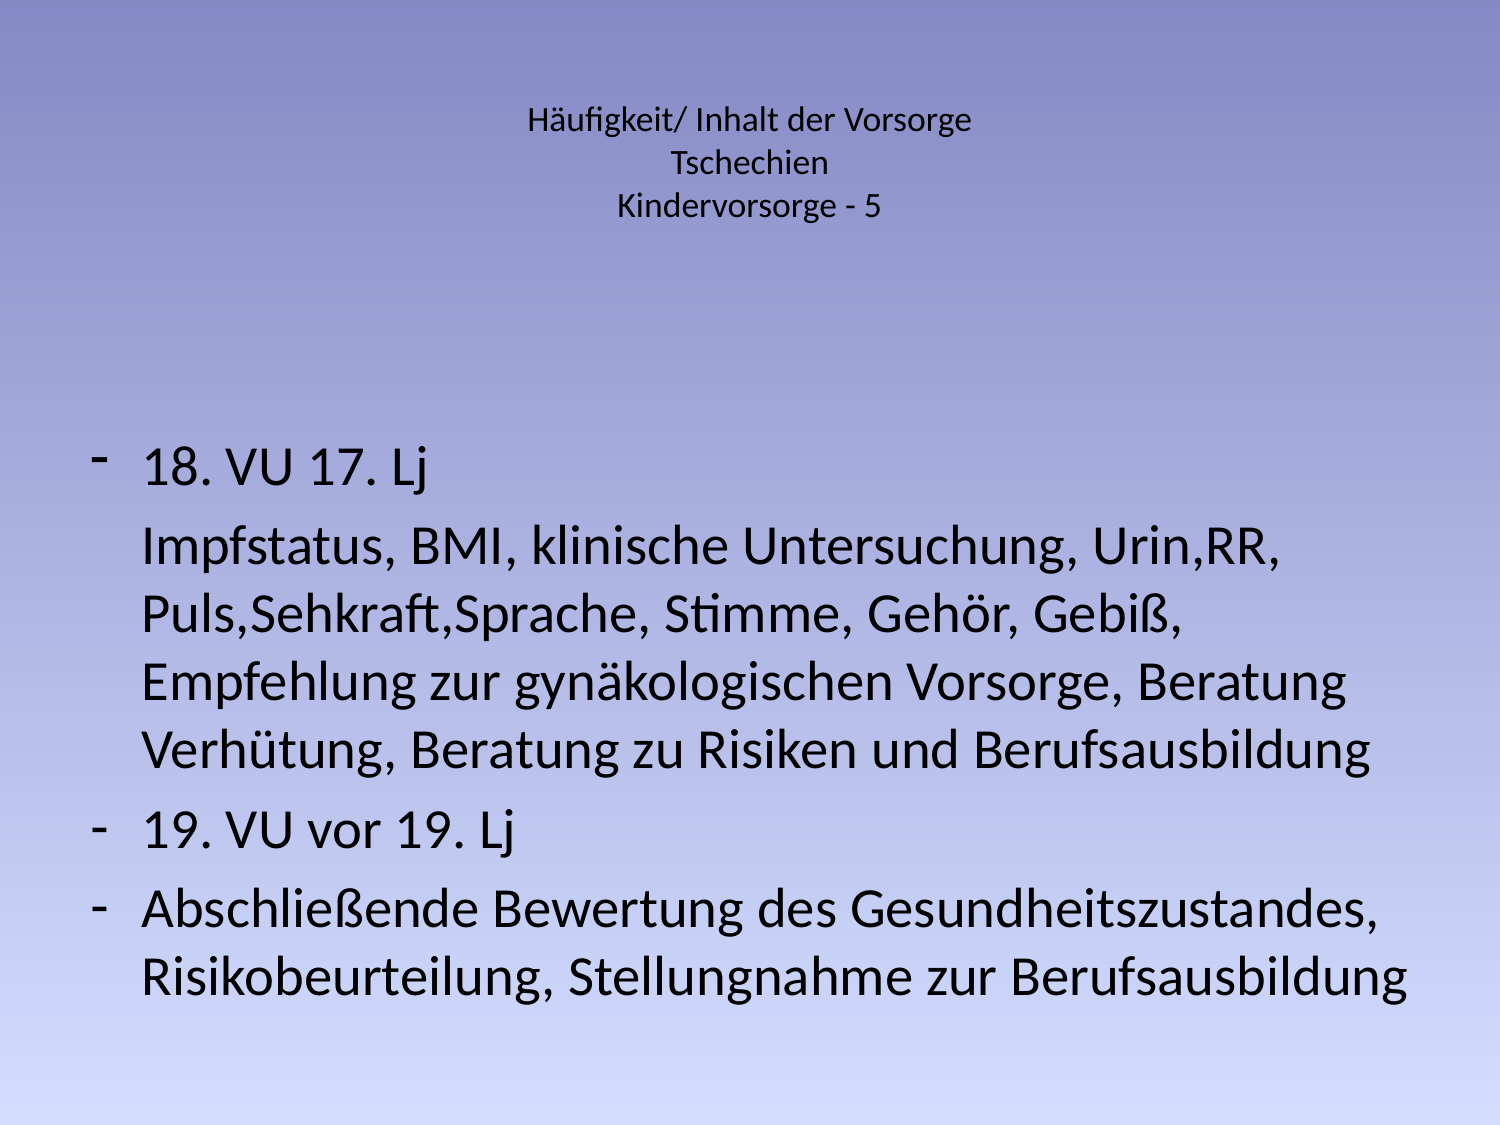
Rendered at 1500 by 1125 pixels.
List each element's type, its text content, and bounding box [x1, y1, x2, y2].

list 18. VU 17. Lj Impfstatus, BMI, klinische Untersuchung, Urin,RR, Puls,Sehkraft,Sprache, Stimme, Gehör, Gebiß, Empfehlung zur gynäkologischen Vorsorge, Beratung Verhütung, Beratung zu Risiken und Berufsausbildung 19. VU vor 19. Lj Abschließende Bewertung des Gesundheitszustandes, Risikobeurteilung, Stellungnahme zur Berufsausbildung [75, 262, 1425, 1094]
title Häufigkeit/ Inhalt der Vorsorge Tschechien Kindervorsorge - 5 [75, 45, 1425, 233]
